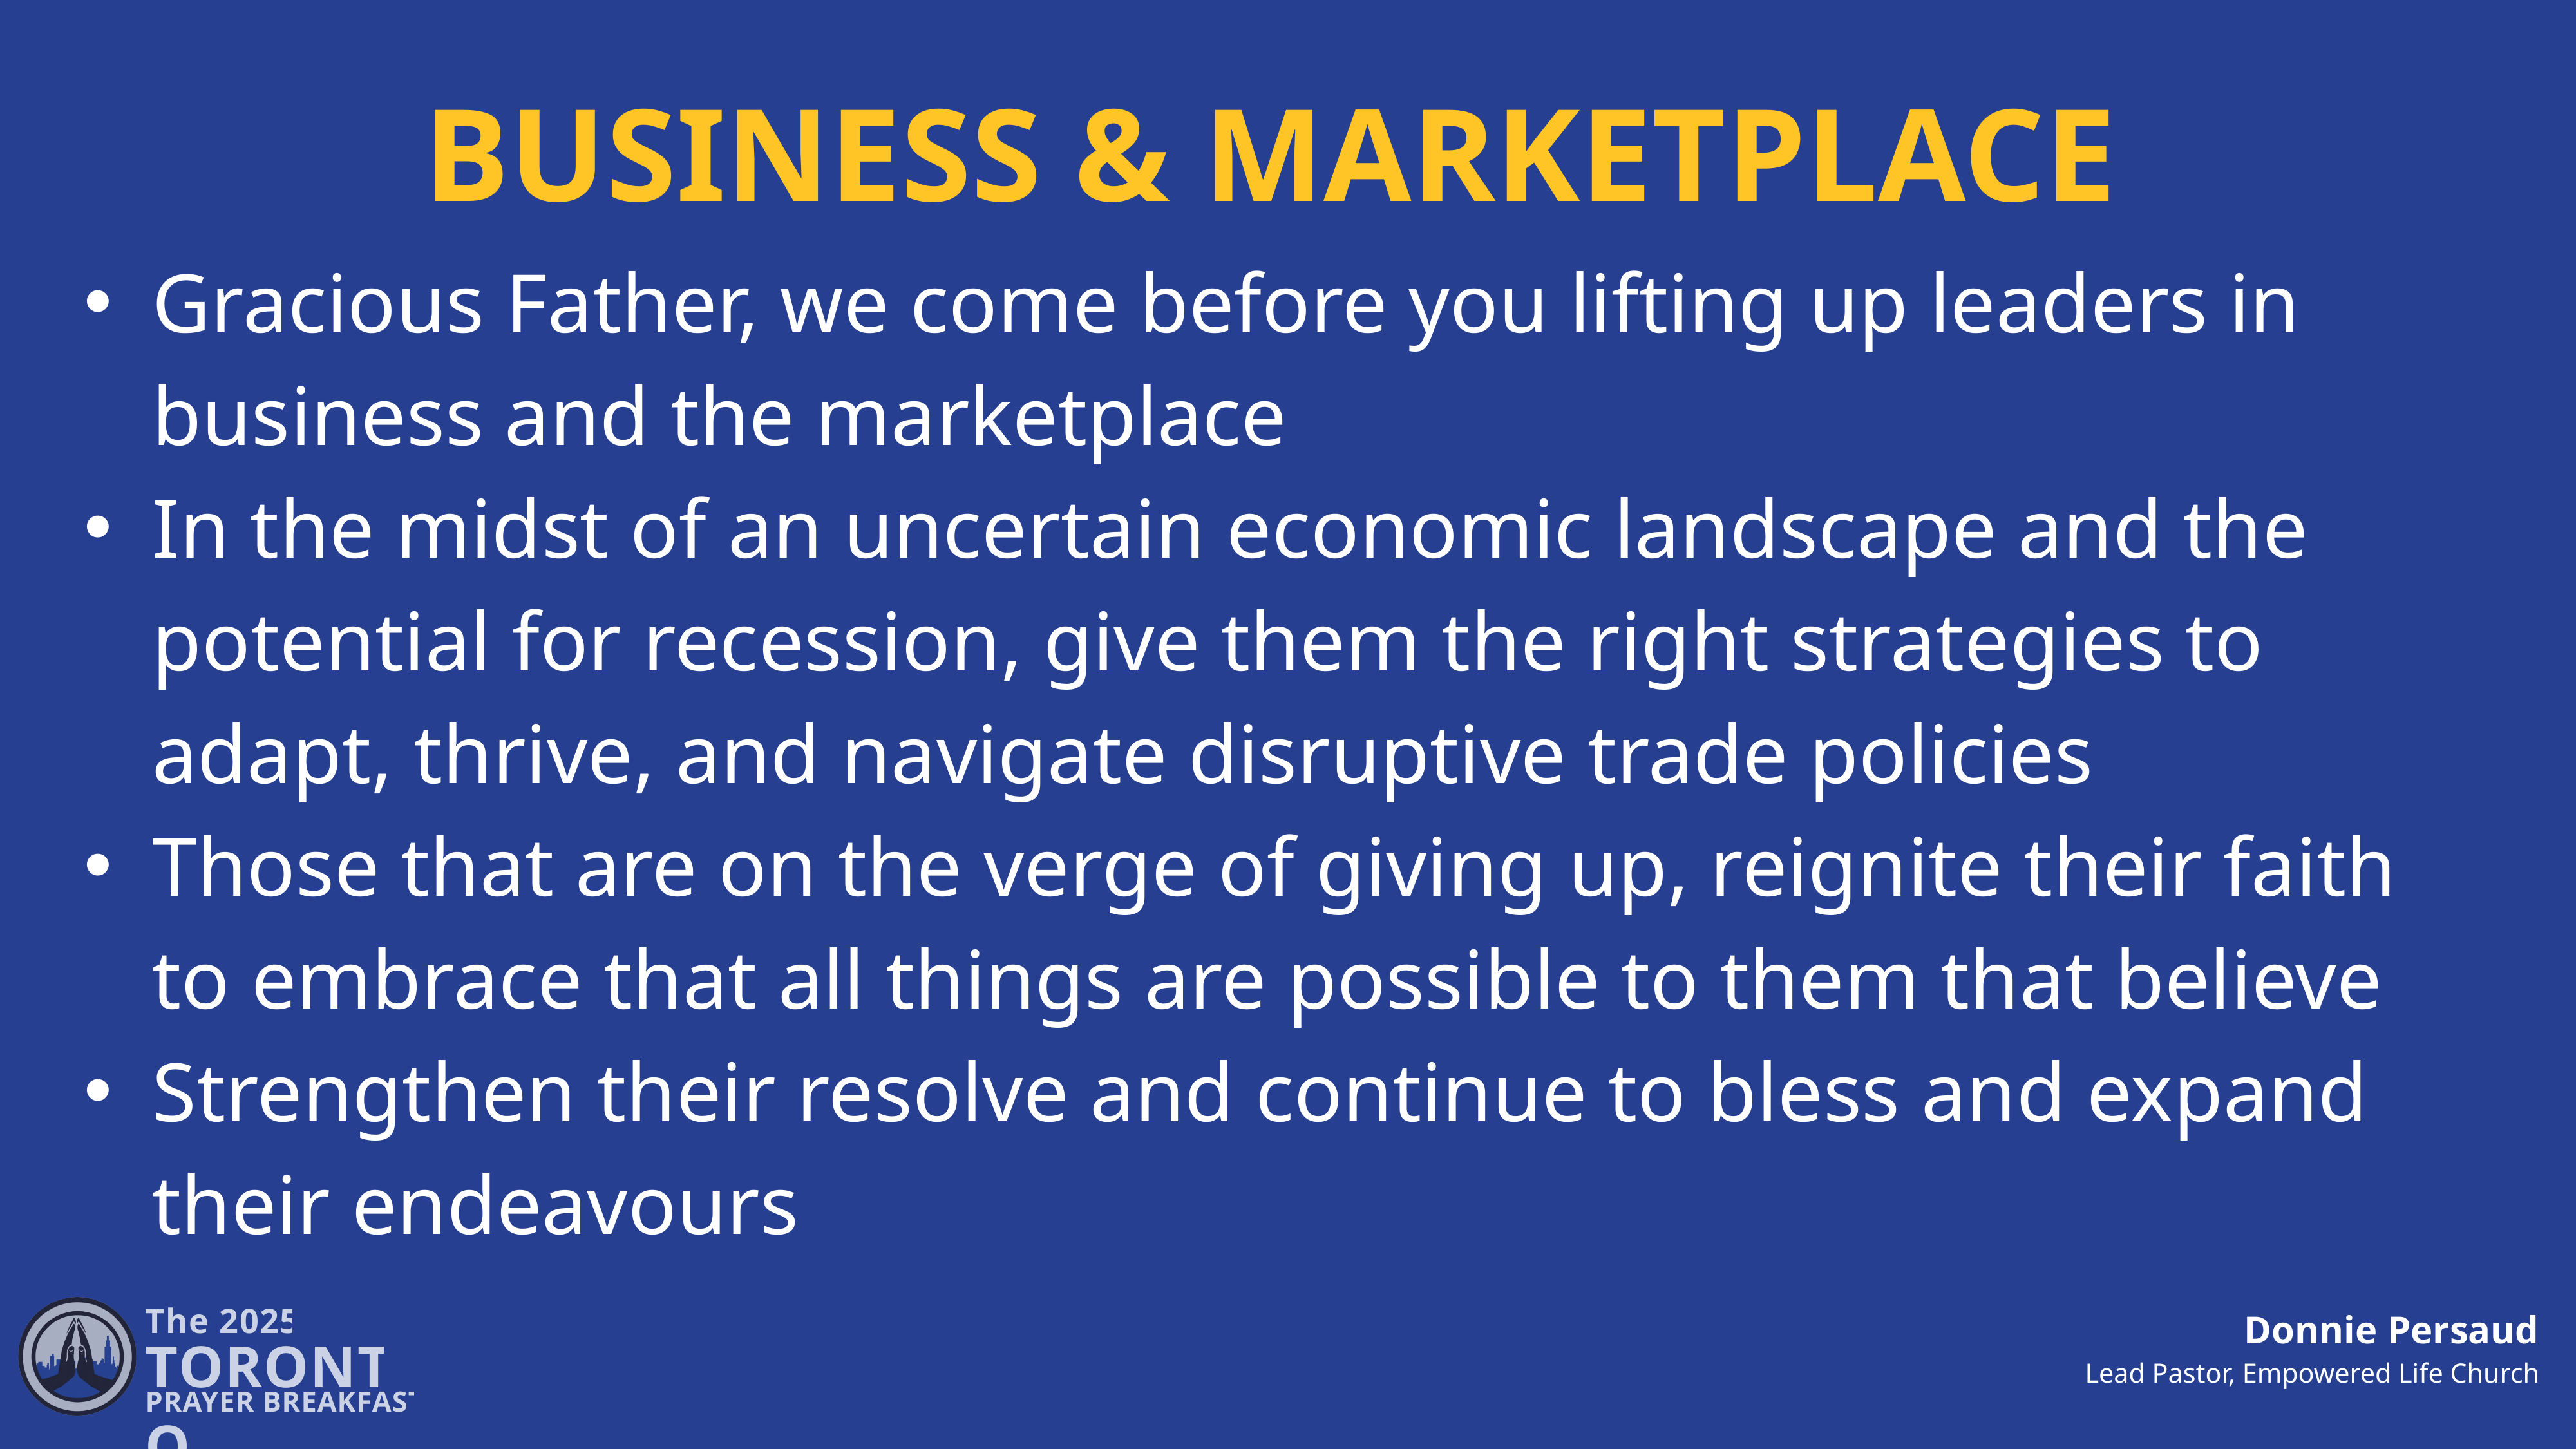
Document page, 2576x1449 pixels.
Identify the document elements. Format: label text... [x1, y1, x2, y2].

text_box Gracious Father, we come before you lifting up leaders in business and the marketplace In the midst of an uncertain economic landscape and the potential for recession, give them the right strategies to adapt, thrive, and navigate disruptive trade policies Those that are on the verge of giving up, reignite their faith to embrace that all things are possible to them that believe Strengthen their resolve and continue to bless and expand their endeavours [15, 236, 2496, 1251]
text_box BUSINESS & MARKETPLACE [80, 48, 2496, 227]
text_box Donnie Persaud Lead Pastor, Empowered Life Church [1631, 1299, 2539, 1389]
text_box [18, 1297, 427, 1416]
